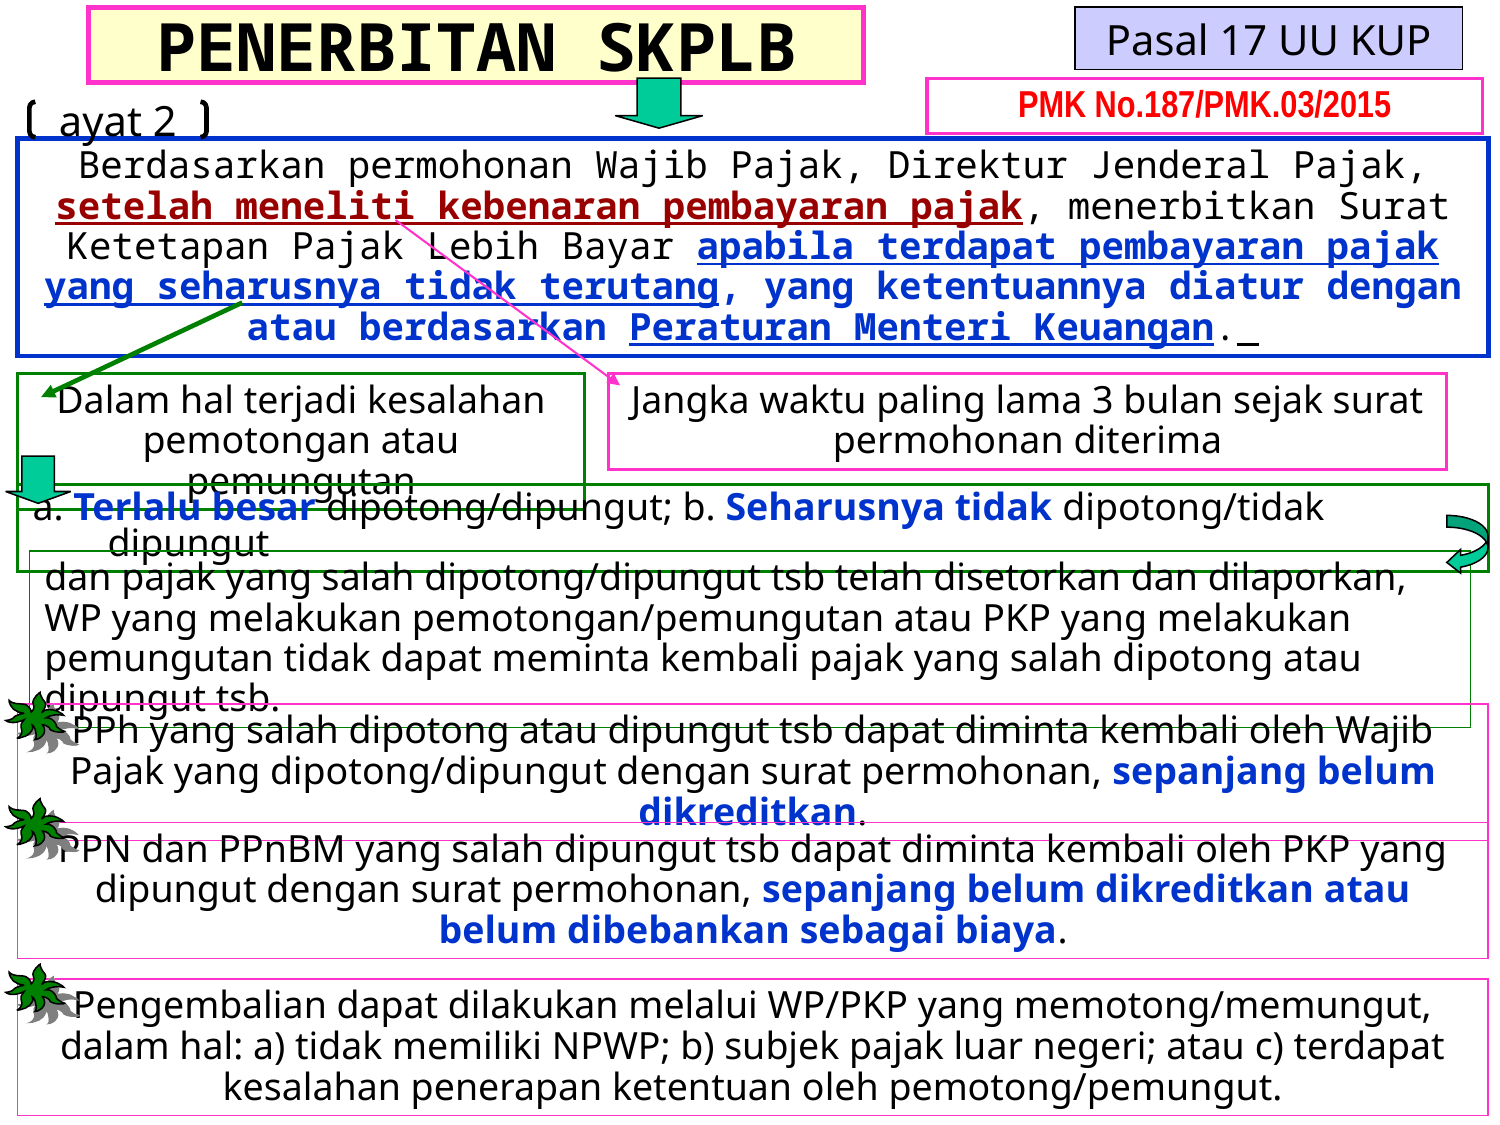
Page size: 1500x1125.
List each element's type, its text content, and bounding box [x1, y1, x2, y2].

text_box dan pajak yang salah dipotong/dipungut tsb telah disetorkan dan dilaporkan, WP yang melakukan pemotongan/pemungutan atau PKP yang melakukan pemungutan tidak dapat meminta kembali pajak yang salah dipotong atau dipungut tsb. [29, 550, 1471, 704]
text_box PPN dan PPnBM yang salah dipungut tsb dapat diminta kembali oleh PKP yang dipungut dengan surat permohonan, sepanjang belum dikreditkan atau belum dibebankan sebagai biaya. [17, 822, 1489, 959]
text_box [5, 964, 65, 1012]
text_box a. Terlalu besar dipotong/dipungut; b. Seharusnya tidak dipotong/tidak dipungut [17, 484, 1489, 572]
text_box PPh yang salah dipotong atau dipungut tsb dapat diminta kembali oleh Wajib Pajak yang dipotong/dipungut dengan surat permohonan, sepanjang belum dikreditkan. [17, 704, 1489, 822]
text_box Jangka waktu paling lama 3 bulan sejak surat permohonan diterima [608, 373, 1447, 470]
text_box [395, 219, 621, 386]
text_box [5, 456, 71, 504]
text_box [5, 692, 65, 740]
text_box ayat 2 [29, 101, 207, 138]
text_box [1446, 515, 1489, 574]
text_box [41, 302, 243, 398]
text_box [5, 798, 65, 846]
text_box Berdasarkan permohonan Wajib Pajak, Direktur Jenderal Pajak, setelah meneliti kebenaran pembayaran pajak, menerbitkan Surat Ketetapan Pajak Lebih Bayar apabila terdapat pembayaran pajak yang seharusnya tidak terutang, yang ketentuannya diatur dengan atau berdasarkan Peraturan Menteri Keuangan. [17, 138, 1489, 356]
text_box Pengembalian dapat dilakukan melalui WP/PKP yang memotong/memungut, dalam hal: a) tidak memiliki NPWP; b) subjek pajak luar negeri; atau c) terdapat kesalahan penerapan ketentuan oleh pemotong/pemungut. [17, 979, 1489, 1116]
text_box [615, 78, 703, 129]
text_box Dalam hal terjadi kesalahan pemotongan atau pemungutan [17, 373, 585, 484]
title PENERBITAN SKPLB [88, 6, 864, 83]
text_box PMK No.187/PMK.03/2015 [927, 78, 1483, 134]
text_box Pasal 17 UU KUP [1074, 7, 1463, 70]
